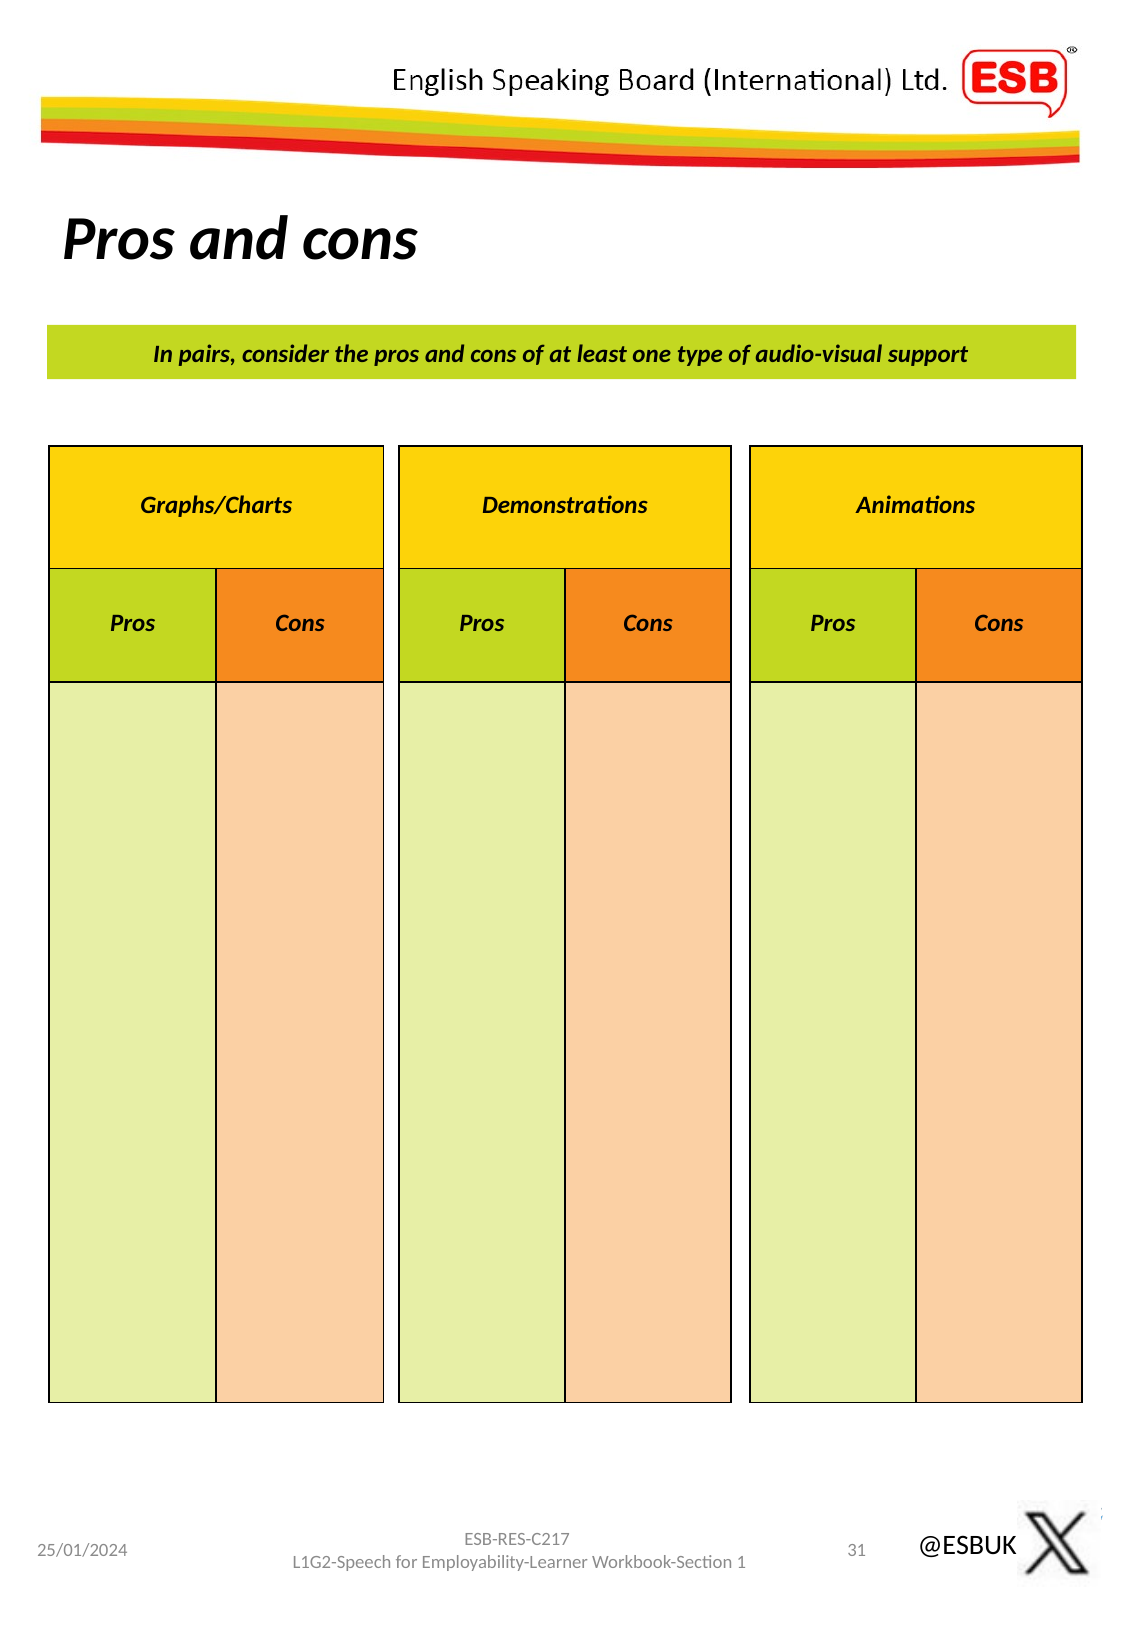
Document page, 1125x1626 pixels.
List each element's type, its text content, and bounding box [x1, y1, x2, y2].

picture [0, 1, 1125, 234]
table_cell [50, 683, 215, 1402]
table_cell Cons [566, 569, 730, 681]
table_cell Pros [400, 569, 564, 681]
table_cell Cons [217, 569, 383, 681]
table_cell [751, 683, 915, 1402]
table_cell [917, 683, 1081, 1402]
table_cell [217, 683, 383, 1402]
table_cell Pros [50, 569, 215, 681]
picture [1017, 1500, 1103, 1587]
footer ESB-RES-C217 L1G2-Speech for Employability-Learner Workbook-Section 1 [275, 1506, 697, 1593]
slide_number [22, 1506, 275, 1593]
text_box In pairs, consider the pros and cons of at least one type of audio-visual support [46, 324, 1077, 380]
table_header Graphs/Charts [50, 447, 383, 568]
table_cell [566, 683, 730, 1402]
slide_number 31 [697, 1506, 882, 1593]
table_header Demonstrations [400, 447, 730, 568]
table_header Animations [751, 447, 1081, 568]
title Pros and cons [47, 198, 1018, 281]
table_cell [400, 683, 564, 1402]
table_cell Cons [917, 569, 1081, 681]
table_cell Pros [751, 569, 915, 681]
